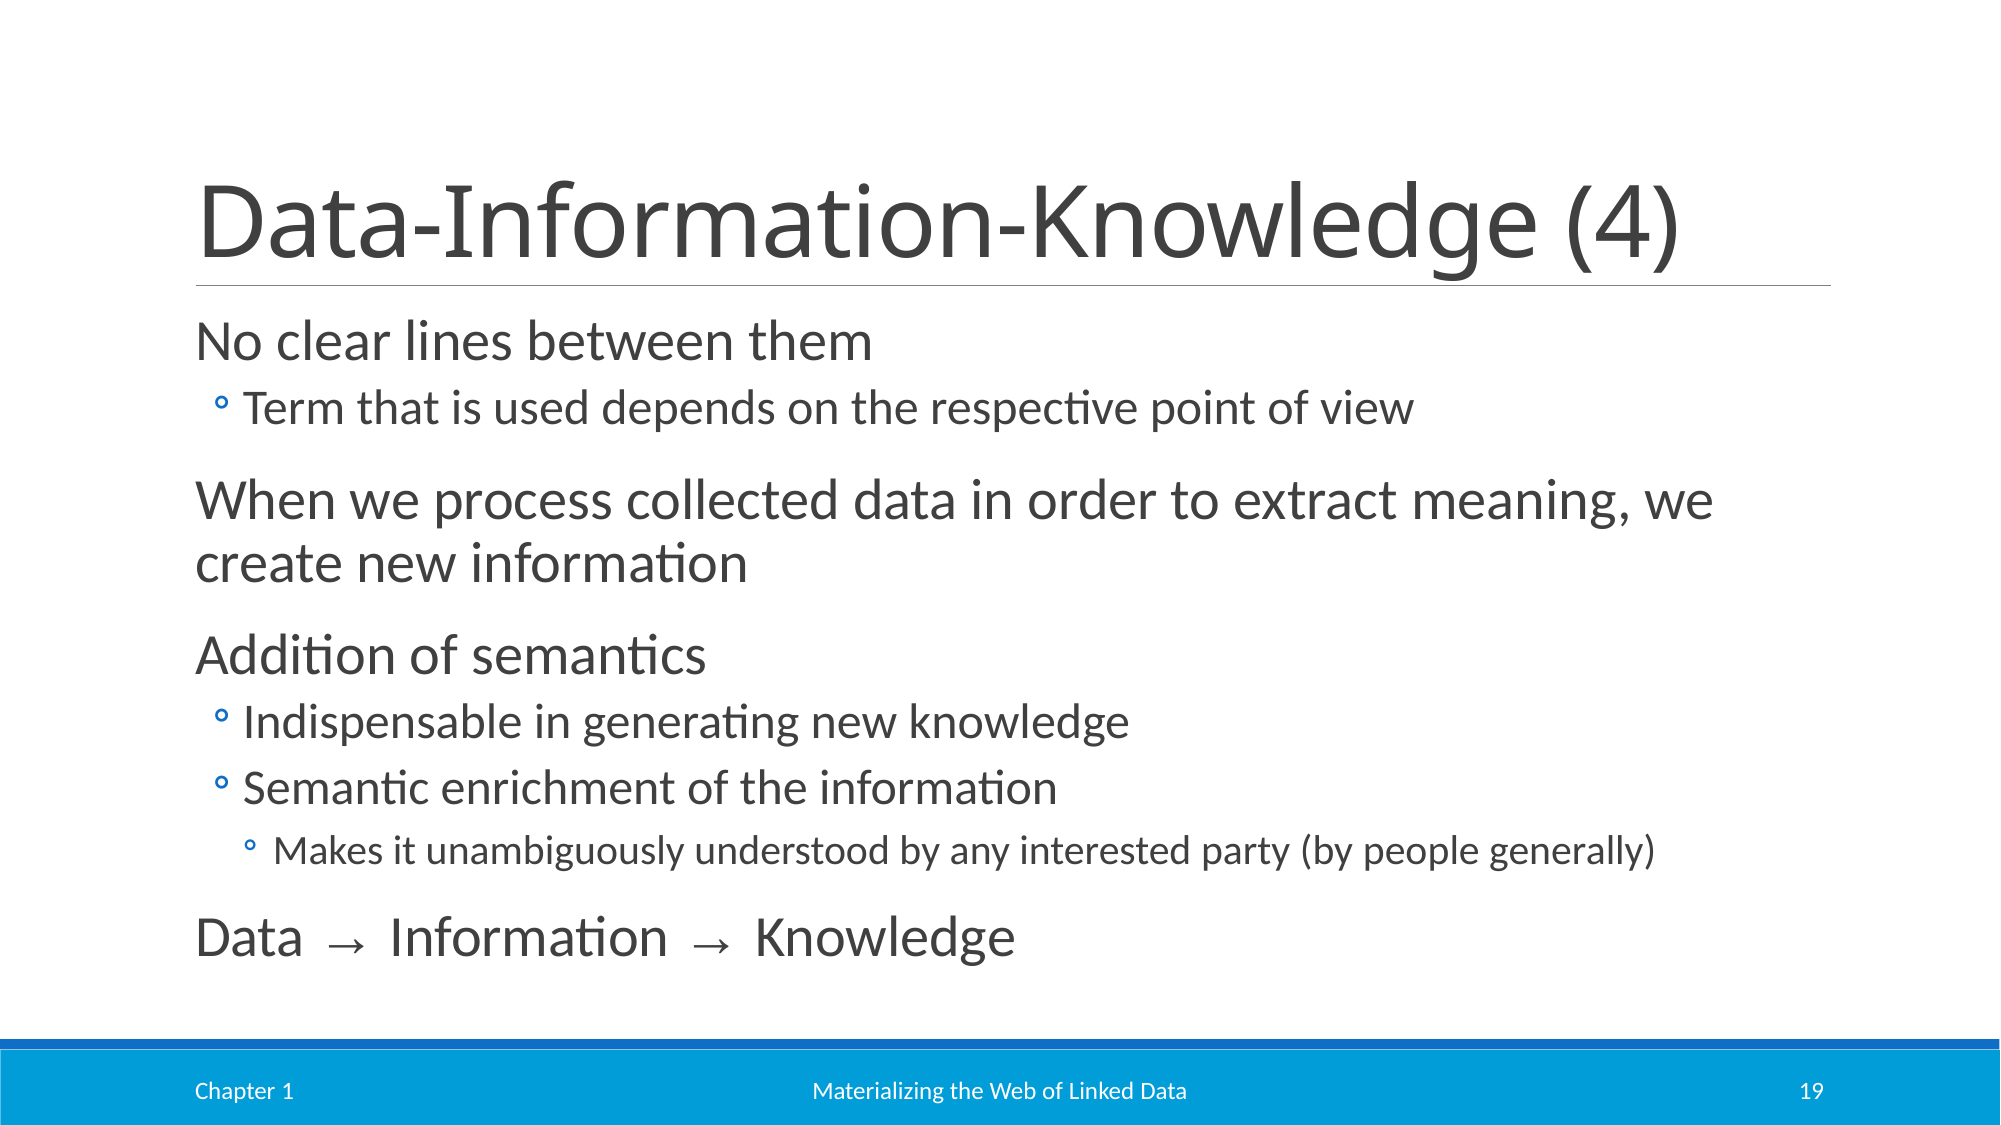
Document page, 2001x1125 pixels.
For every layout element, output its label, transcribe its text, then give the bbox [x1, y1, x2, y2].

title Data-Information-Knowledge (4) [180, 47, 1830, 285]
footer Materializing the Web of Linked Data [604, 1059, 1396, 1120]
slide_number Chapter 1 [180, 1059, 586, 1120]
slide_number 19 [1624, 1059, 1840, 1120]
list No clear lines between them Term that is used depends on the respective point of view When we process collected data in order to extract meaning, we create new information Addition of semantics Indispensable in generating new knowledge Semantic enrichment of the information Makes it unambiguously understood by any interested party (by people generally) Data → Information → Knowledge [180, 302, 1830, 963]
